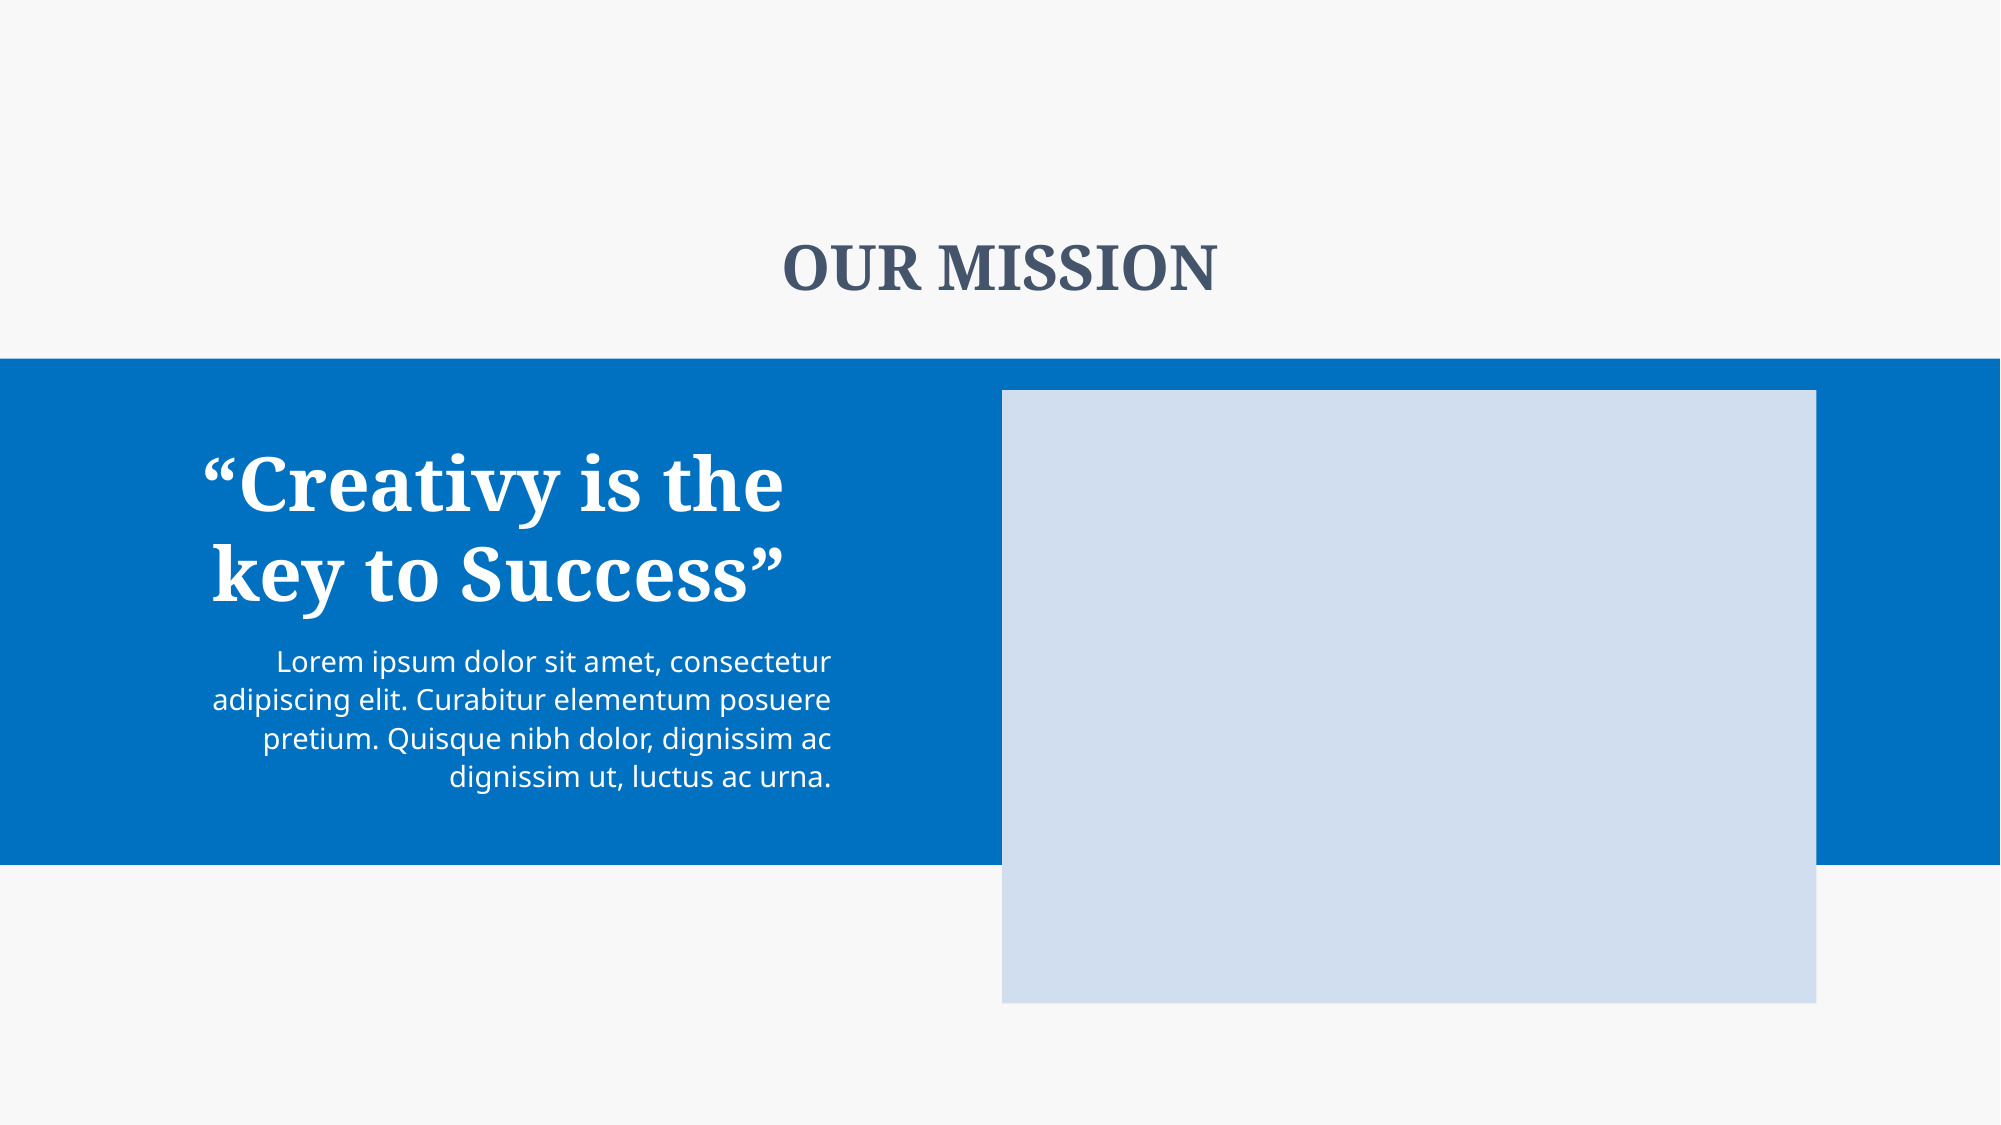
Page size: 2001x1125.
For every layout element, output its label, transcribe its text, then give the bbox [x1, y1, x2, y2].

text_box [0, 357, 2000, 866]
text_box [996, 390, 1823, 1004]
text_box OUR MISSION [493, 224, 1508, 307]
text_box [120, 429, 847, 765]
